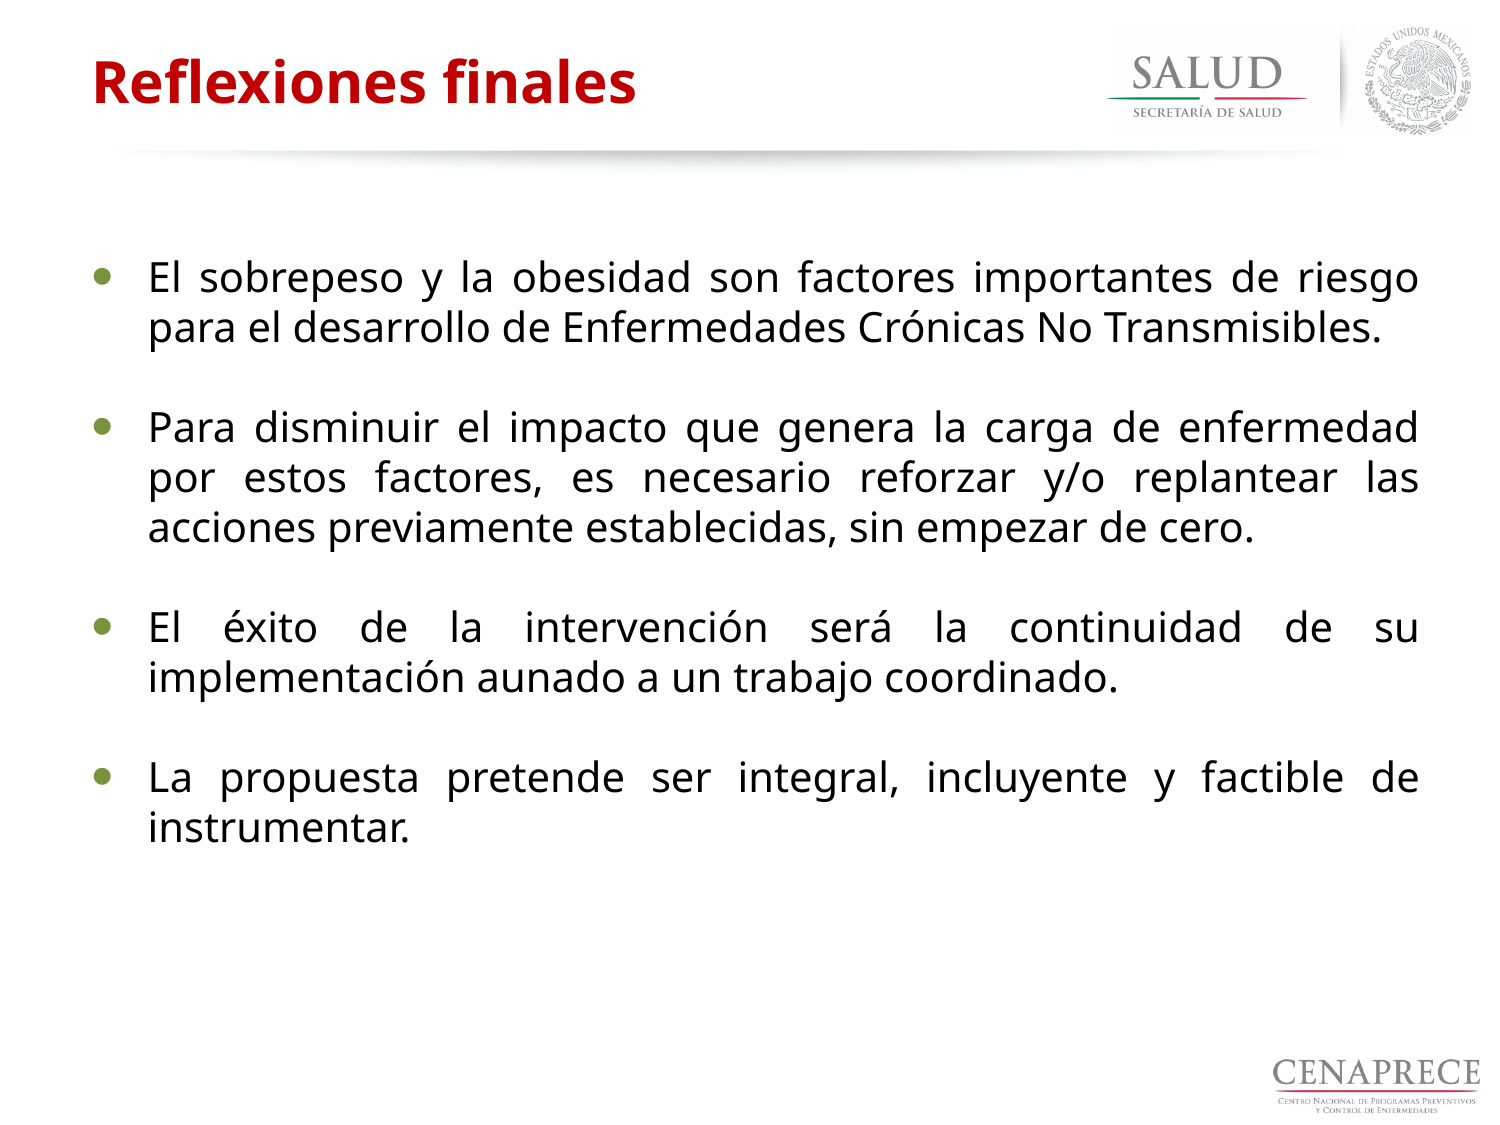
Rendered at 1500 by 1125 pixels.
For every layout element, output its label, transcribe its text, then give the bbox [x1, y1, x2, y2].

picture [1107, 25, 1471, 137]
picture [75, 143, 1393, 183]
picture [1273, 1059, 1480, 1113]
text_box El sobrepeso y la obesidad son factores importantes de riesgo para el desarrollo de Enfermedades Crónicas No Transmisibles. Para disminuir el impacto que genera la carga de enfermedad por estos factores, es necesario reforzar y/o replantear las acciones previamente establecidas, sin empezar de cero. El éxito de la intervención será la continuidad de su implementación aunado a un trabajo coordinado. La propuesta pretende ser integral, incluyente y factible de instrumentar. [76, 243, 1436, 859]
text_box Reflexiones finales [76, 0, 987, 161]
